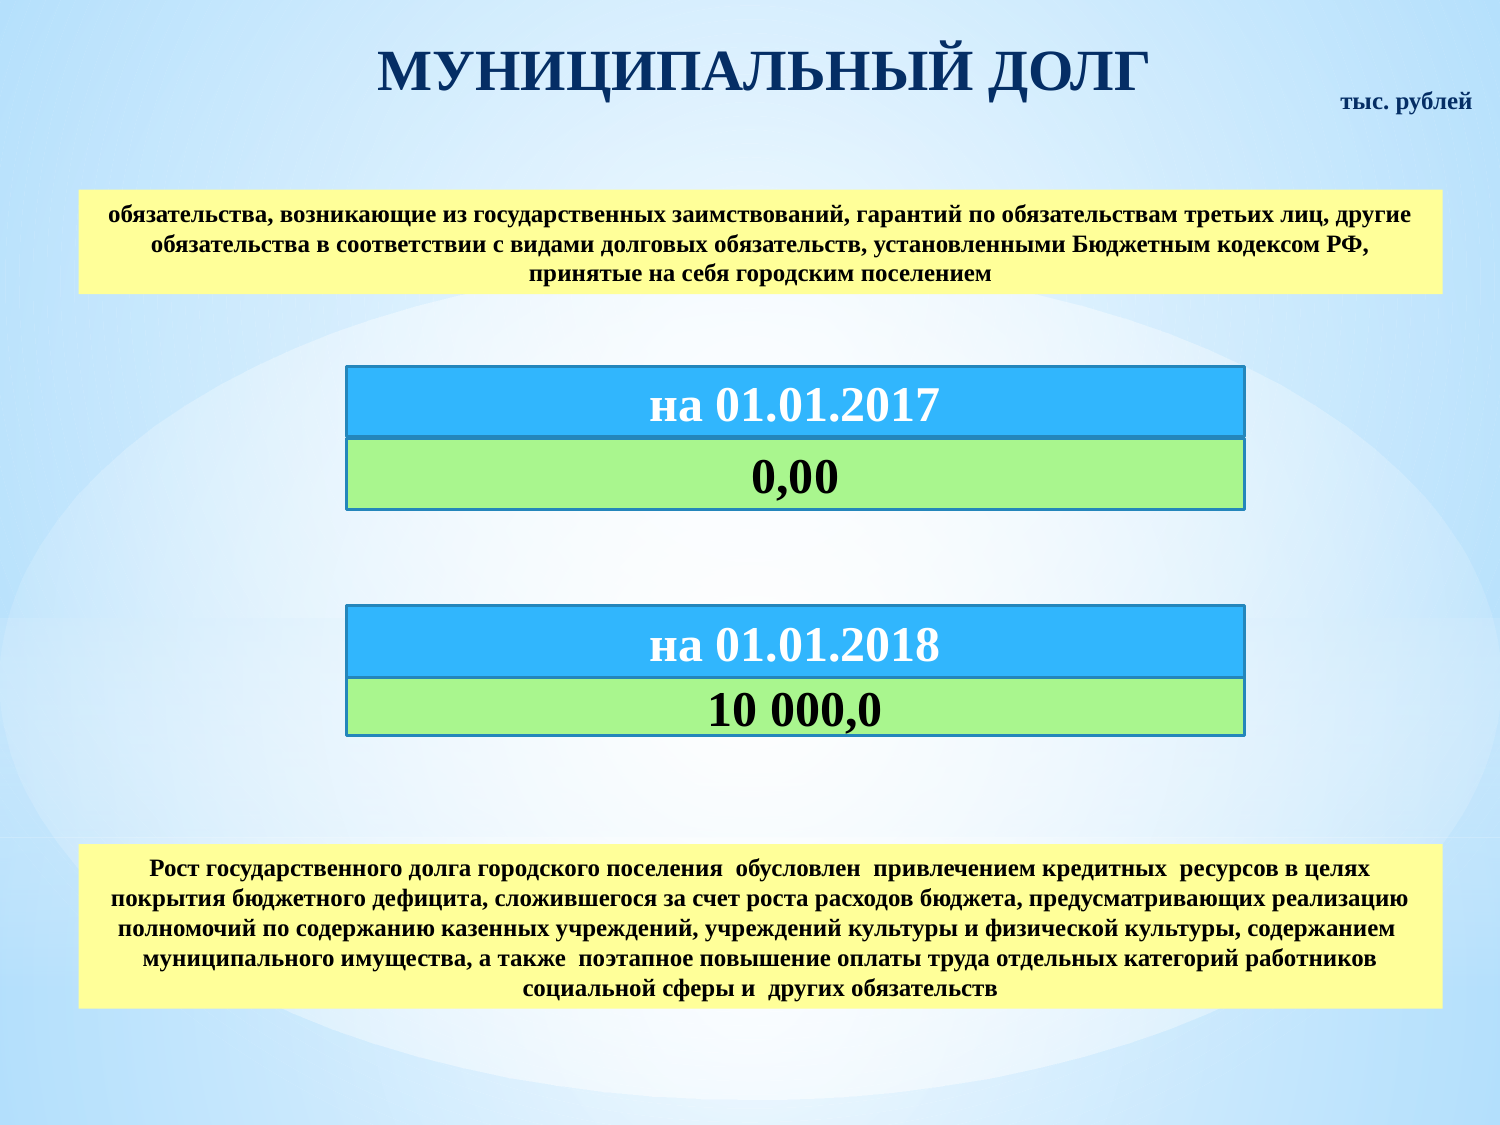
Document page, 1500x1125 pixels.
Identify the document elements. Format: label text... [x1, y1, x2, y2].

text_box 10 000,0 [345, 676, 1246, 737]
text_box тыс. рублей [1325, 76, 1500, 122]
text_box МУНИЦИПАЛЬНЫЙ ДОЛГ [36, 24, 1486, 110]
text_box обязательства, возникающие из государственных заимствований, гарантий по обязательствам третьих лиц, другие обязательства в соответствии с видами долговых обязательств, установленными Бюджетным кодексом РФ, принятые на себя городским поселением [78, 189, 1443, 295]
text_box 0,00 [345, 437, 1246, 511]
text_box на 01.01.2018 [345, 604, 1246, 676]
text_box Рост государственного долга городского поселения обусловлен привлечением кредитных ресурсов в целях покрытия бюджетного дефицита, сложившегося за счет роста расходов бюджета, предусматривающих реализацию полномочий по содержанию казенных учреждений, учреждений культуры и физической культуры, содержанием муниципального имущества, а также поэтапное повышение оплаты труда отдельных категорий работников социальной сферы и других обязательств [78, 844, 1443, 1009]
text_box на 01.01.2017 [345, 365, 1246, 437]
